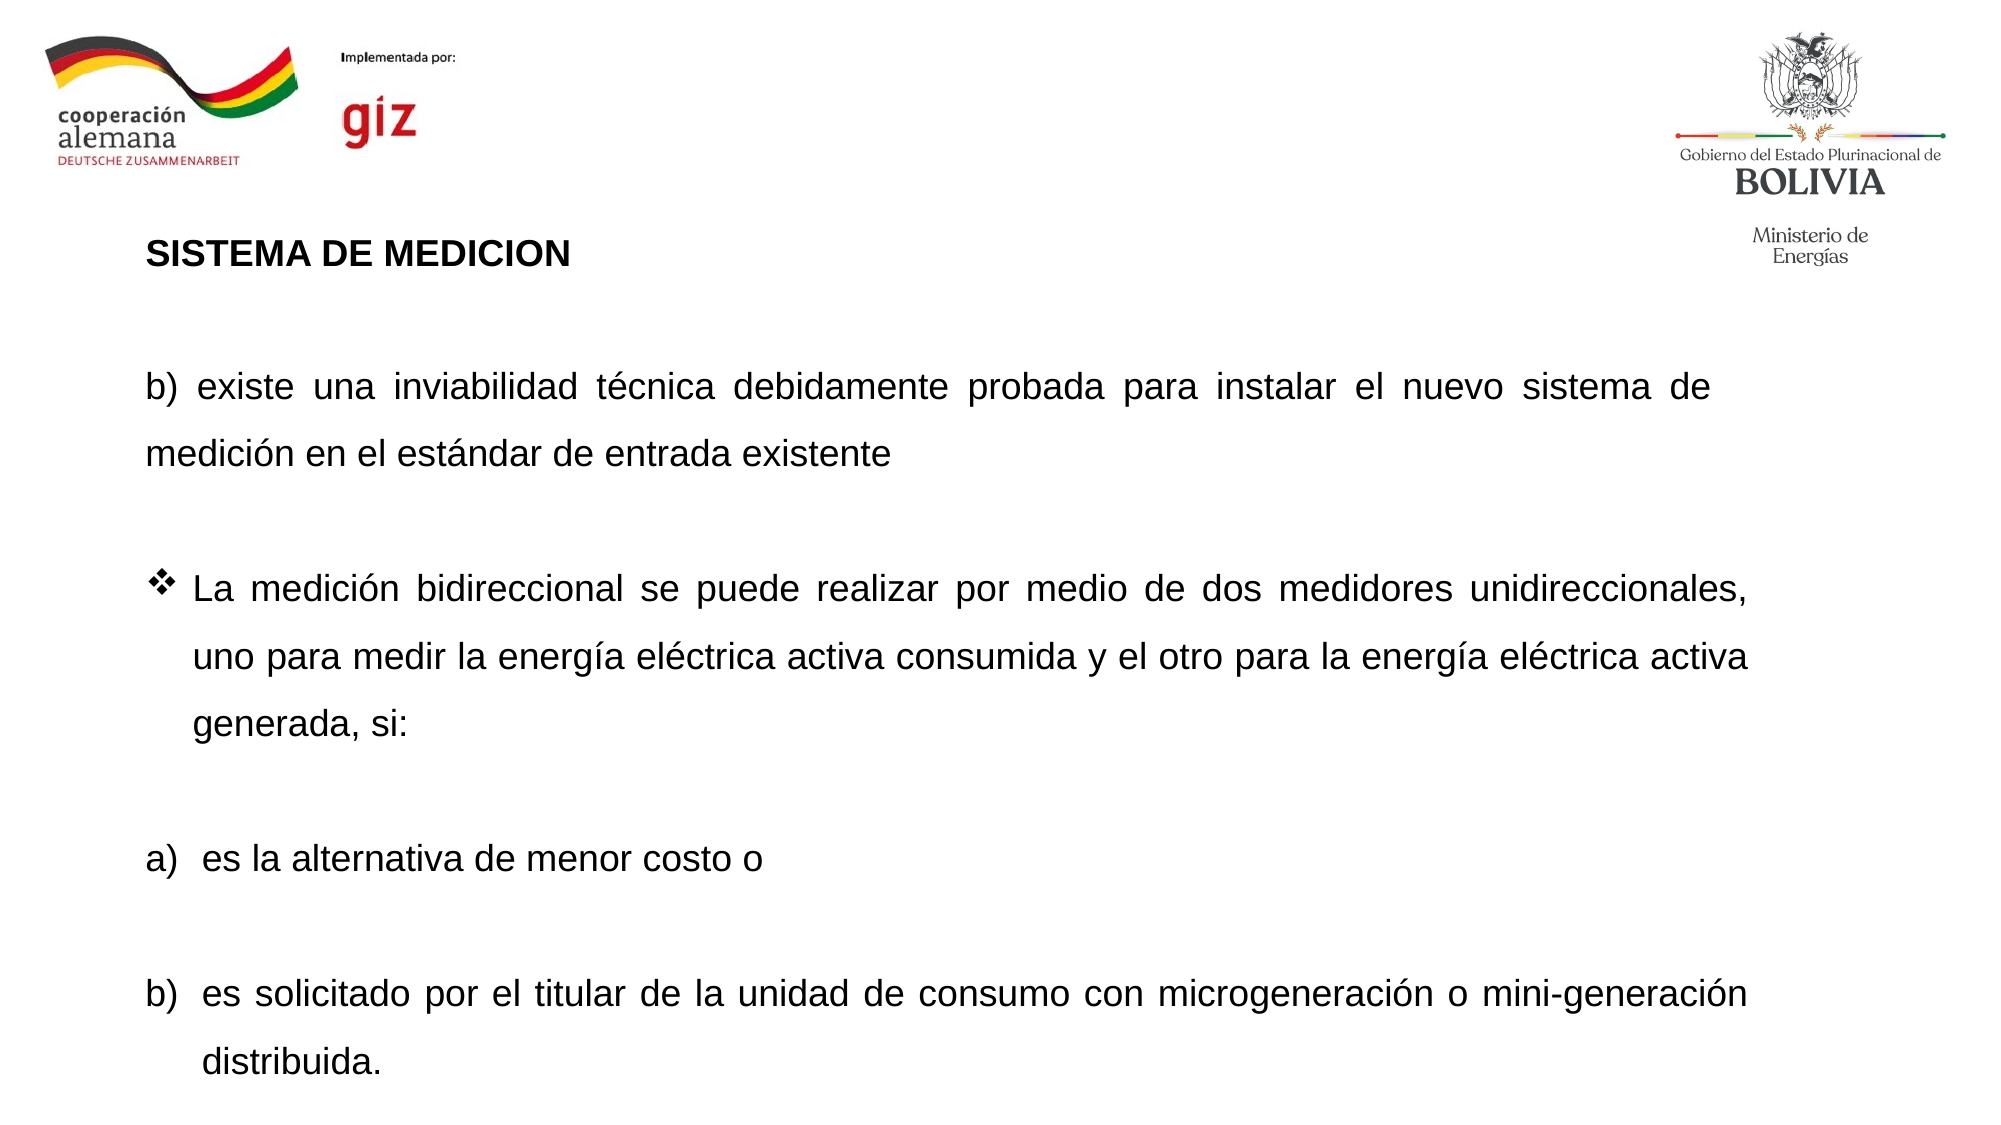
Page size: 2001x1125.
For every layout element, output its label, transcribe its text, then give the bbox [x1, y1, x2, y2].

text_box SISTEMA DE MEDICION [130, 221, 587, 282]
picture [1643, 0, 1978, 296]
picture [16, 0, 483, 199]
text_box b) existe una inviabilidad técnica debidamente probada para instalar el nuevo sistema de medición en el estándar de entrada existente La medición bidireccional se puede realizar por medio de dos medidores unidireccionales, uno para medir la energía eléctrica activa consumida y el otro para la energía eléctrica activa generada, si: es la alternativa de menor costo o es solicitado por el titular de la unidad de consumo con microgeneración o mini-generación distribuida. [130, 331, 1763, 1090]
